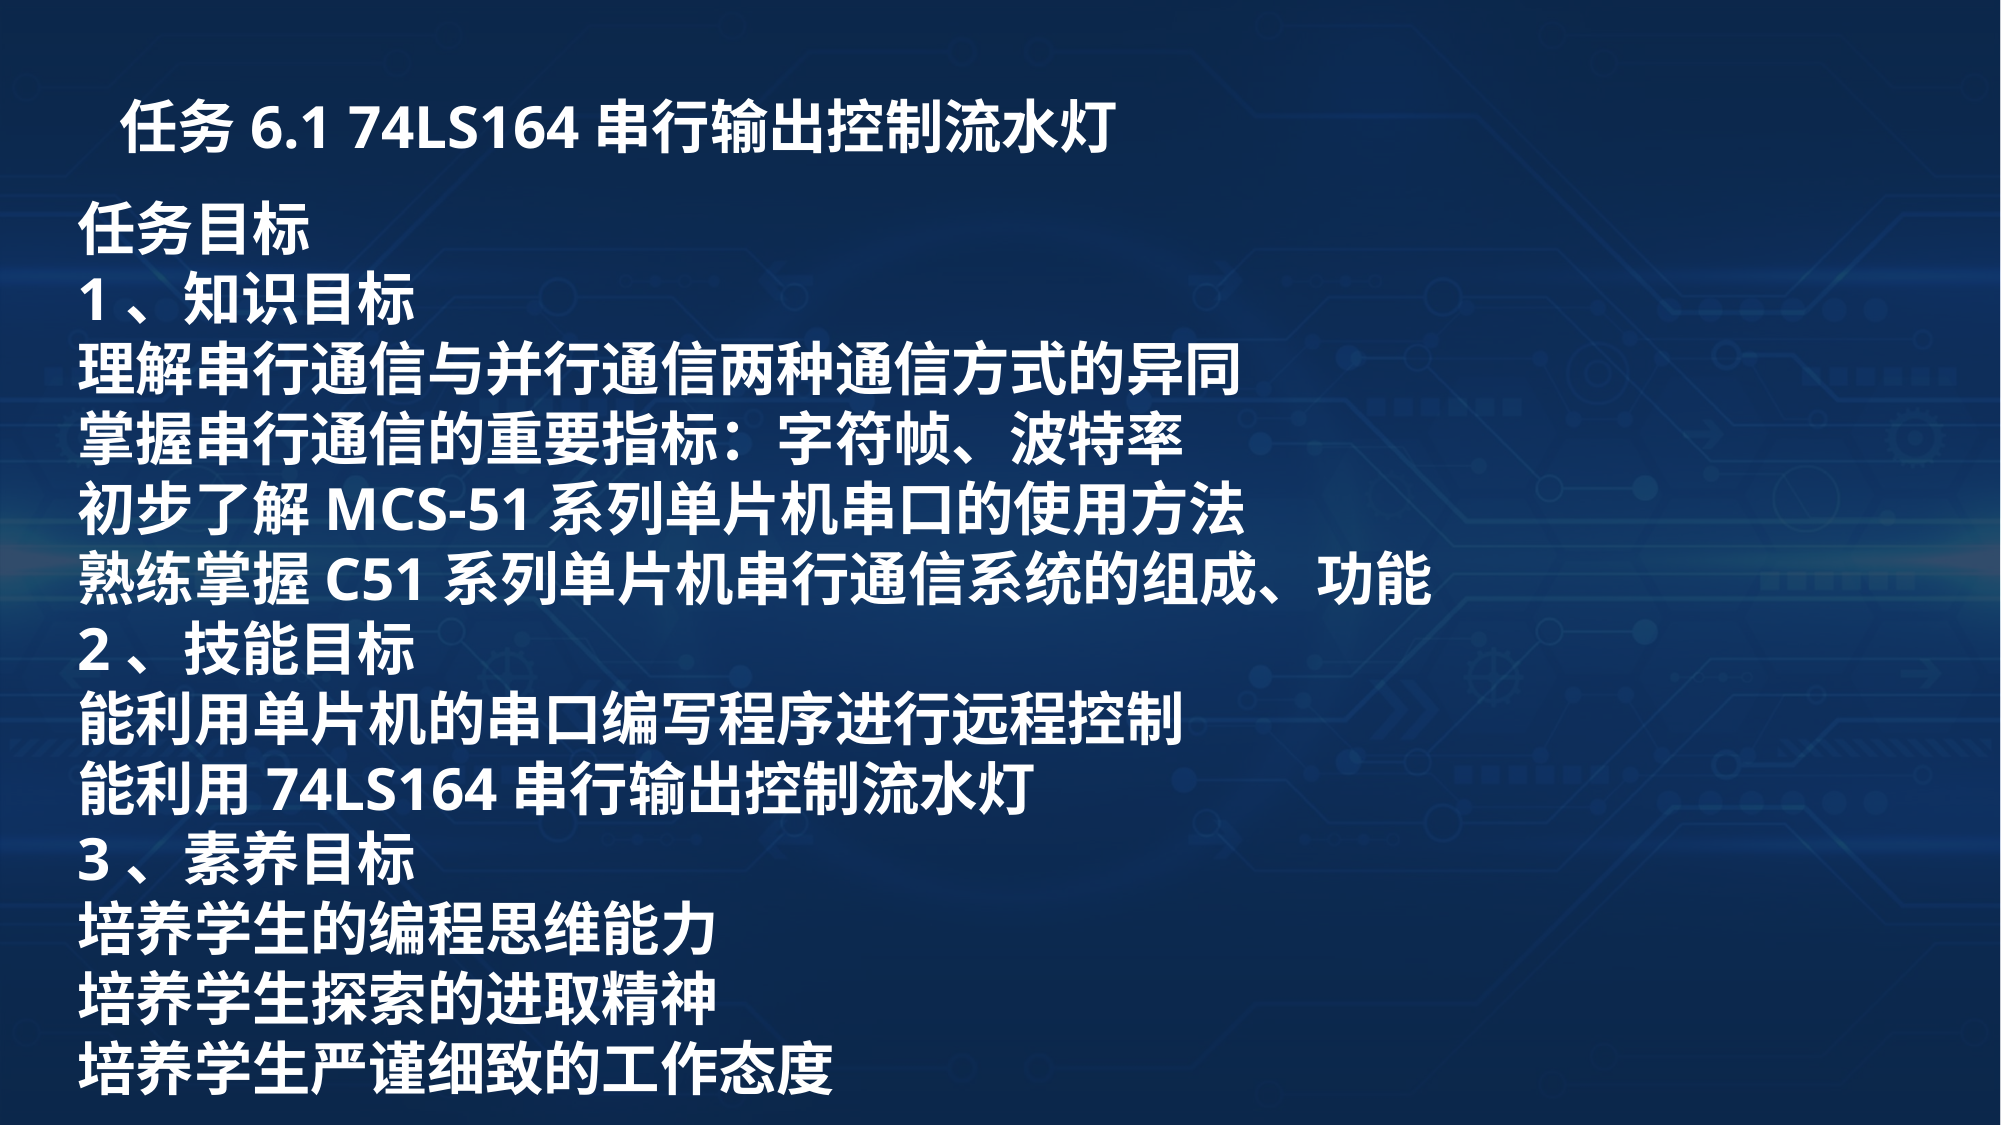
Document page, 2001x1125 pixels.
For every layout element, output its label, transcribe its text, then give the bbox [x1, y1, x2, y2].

text_box 任务6.1 74LS164串行输出控制流水灯 [104, 83, 1335, 168]
text_box 任务目标 1、知识目标 理解串行通信与并行通信两种通信方式的异同 掌握串行通信的重要指标：字符帧、波特率 初步了解MCS-51系列单片机串口的使用方法 熟练掌握C51系列单片机串行通信系统的组成、功能 2、技能目标 能利用单片机的串口编写程序进行远程控制 能利用74LS164串行输出控制流水灯 3、素养目标 培养学生的编程思维能力 培养学生探索的进取精神 培养学生严谨细致的工作态度 [62, 185, 1774, 1110]
